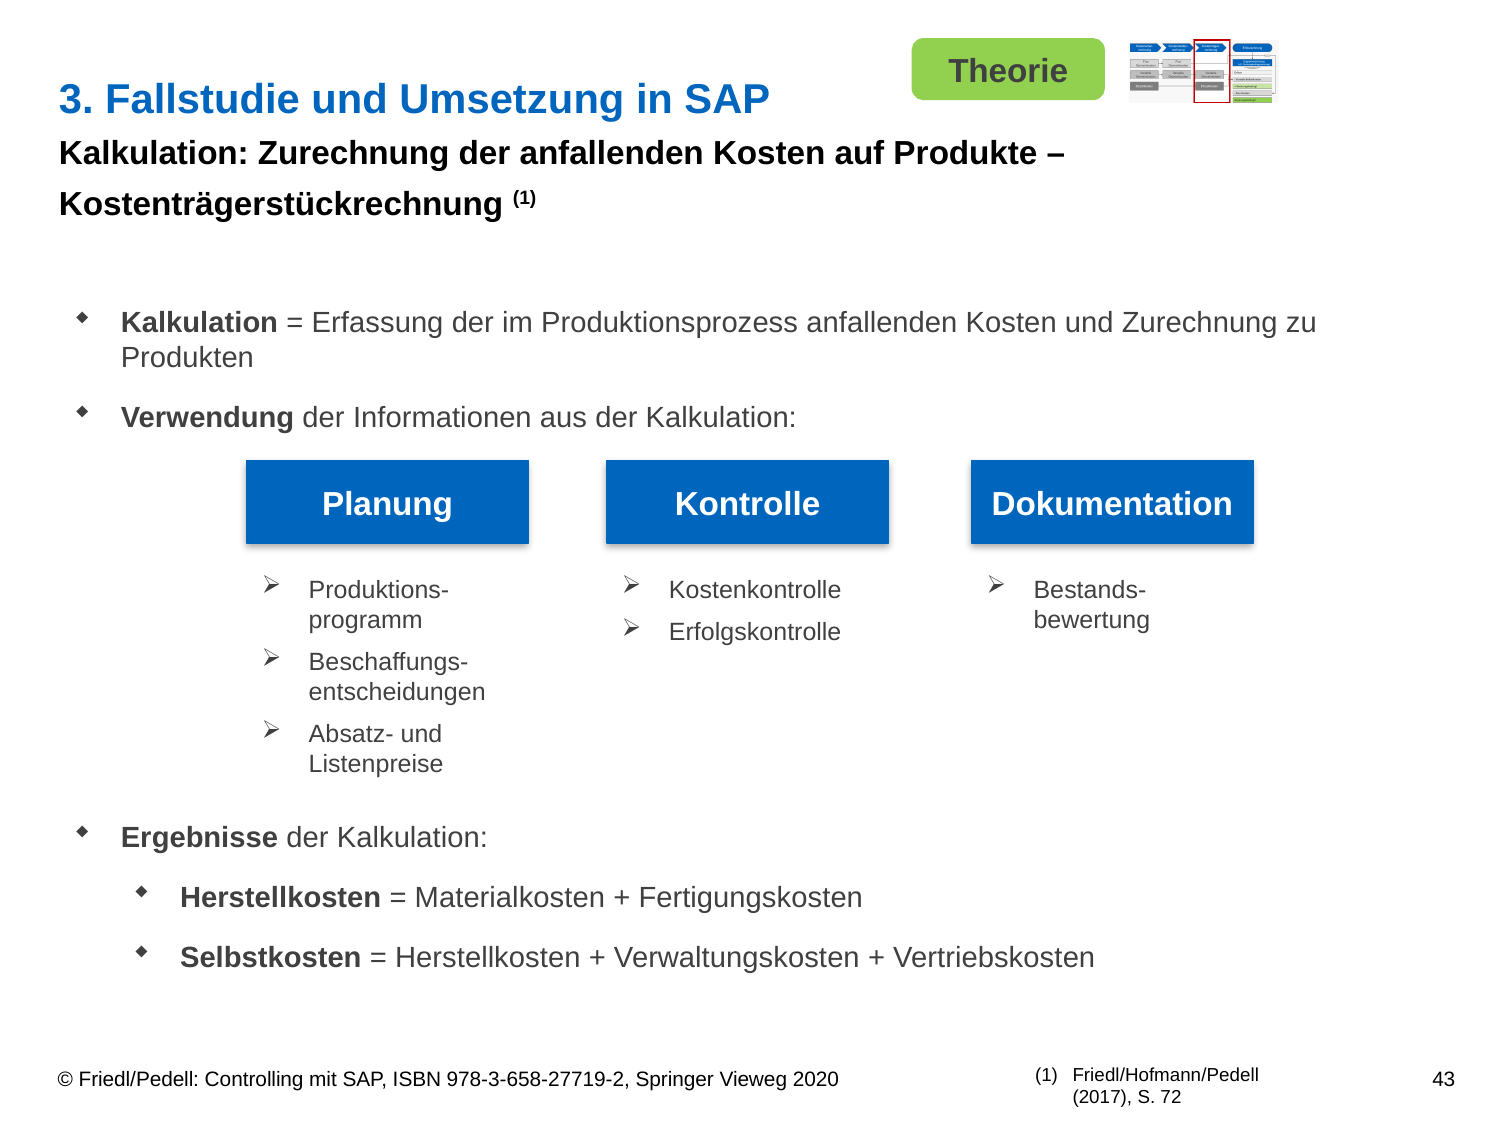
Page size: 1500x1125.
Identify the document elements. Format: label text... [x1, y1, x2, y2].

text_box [1128, 39, 1280, 104]
slide_number 43 [1262, 1058, 1470, 1119]
text_box Planung [246, 460, 529, 544]
text_box Bestands- bewertung [971, 565, 1254, 768]
footer © Friedl/Pedell: Controlling mit SAP, ISBN 978-3-658-27719-2, Springer Vieweg 2020 [42, 1058, 1235, 1113]
text_box Theorie [911, 38, 1105, 101]
list Kalkulation: Zurechnung der anfallenden Kosten auf Produkte – Kostenträgerstückrechnung (1) [58, 121, 1278, 171]
text_box Kontrolle [606, 460, 889, 544]
text_box Kalkulation = Erfassung der im Produktionsprozess anfallenden Kosten und Zurechnung zu Produkten Verwendung der Informationen aus der Kalkulation: Ergebnisse der Kalkulation: Herstellkosten = Materialkosten + Fertigungskosten Selbstkosten = Herstellkosten + Verwaltungskosten + Vertriebskosten [58, 236, 1347, 958]
title 3. Fallstudie und Umsetzung in SAP [58, 58, 1278, 119]
text_box Friedl/Hofmann/Pedell (2017), S. 72 [1020, 1054, 1278, 1115]
text_box Dokumentation [971, 460, 1254, 544]
text_box Produktions- programm Beschaffungs- entscheidungen Absatz- und Listenpreise [246, 565, 529, 768]
text_box Kostenkontrolle Erfolgskontrolle [606, 565, 889, 768]
